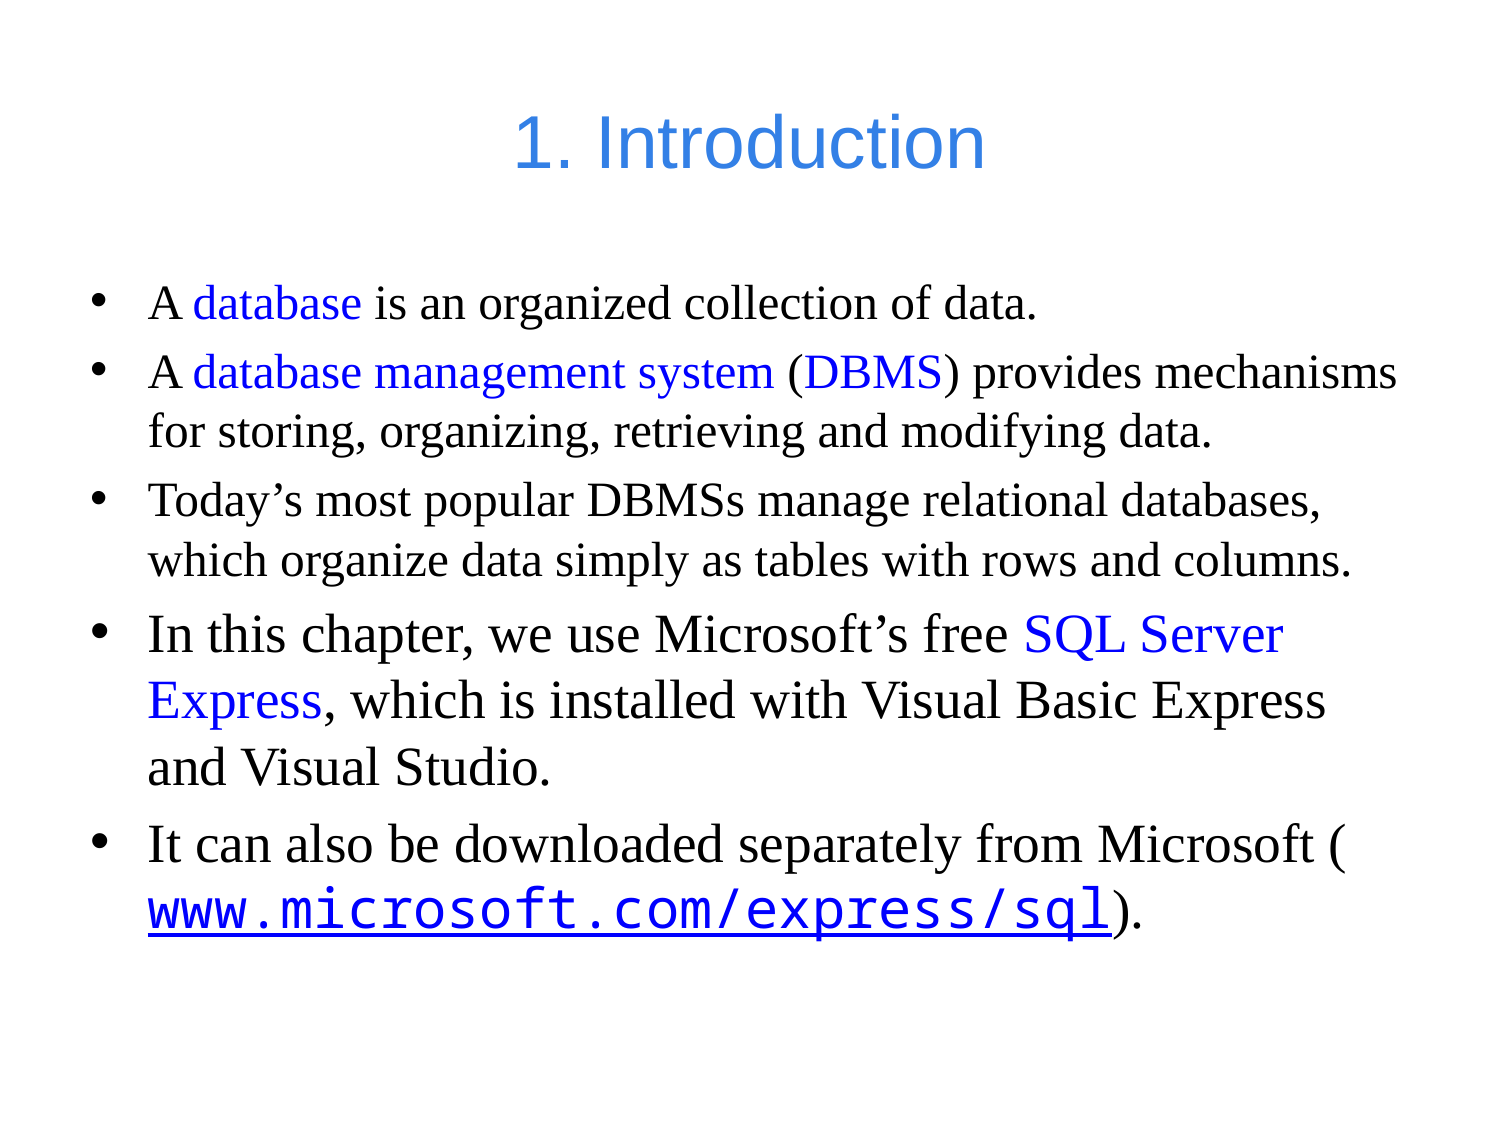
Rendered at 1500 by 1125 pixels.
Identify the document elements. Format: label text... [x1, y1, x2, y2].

list A database is an organized collection of data. A database management system (DBMS) provides mechanisms for storing, organizing, retrieving and modifying data. Today’s most popular DBMSs manage relational databases, which organize data simply as tables with rows and columns. In this chapter, we use Microsoft’s free SQL Server Express, which is installed with Visual Basic Express and Visual Studio. It can also be downloaded separately from Microsoft (www.microsoft.com/express/sql). [75, 262, 1425, 1005]
title 1. Introduction [75, 45, 1425, 233]
